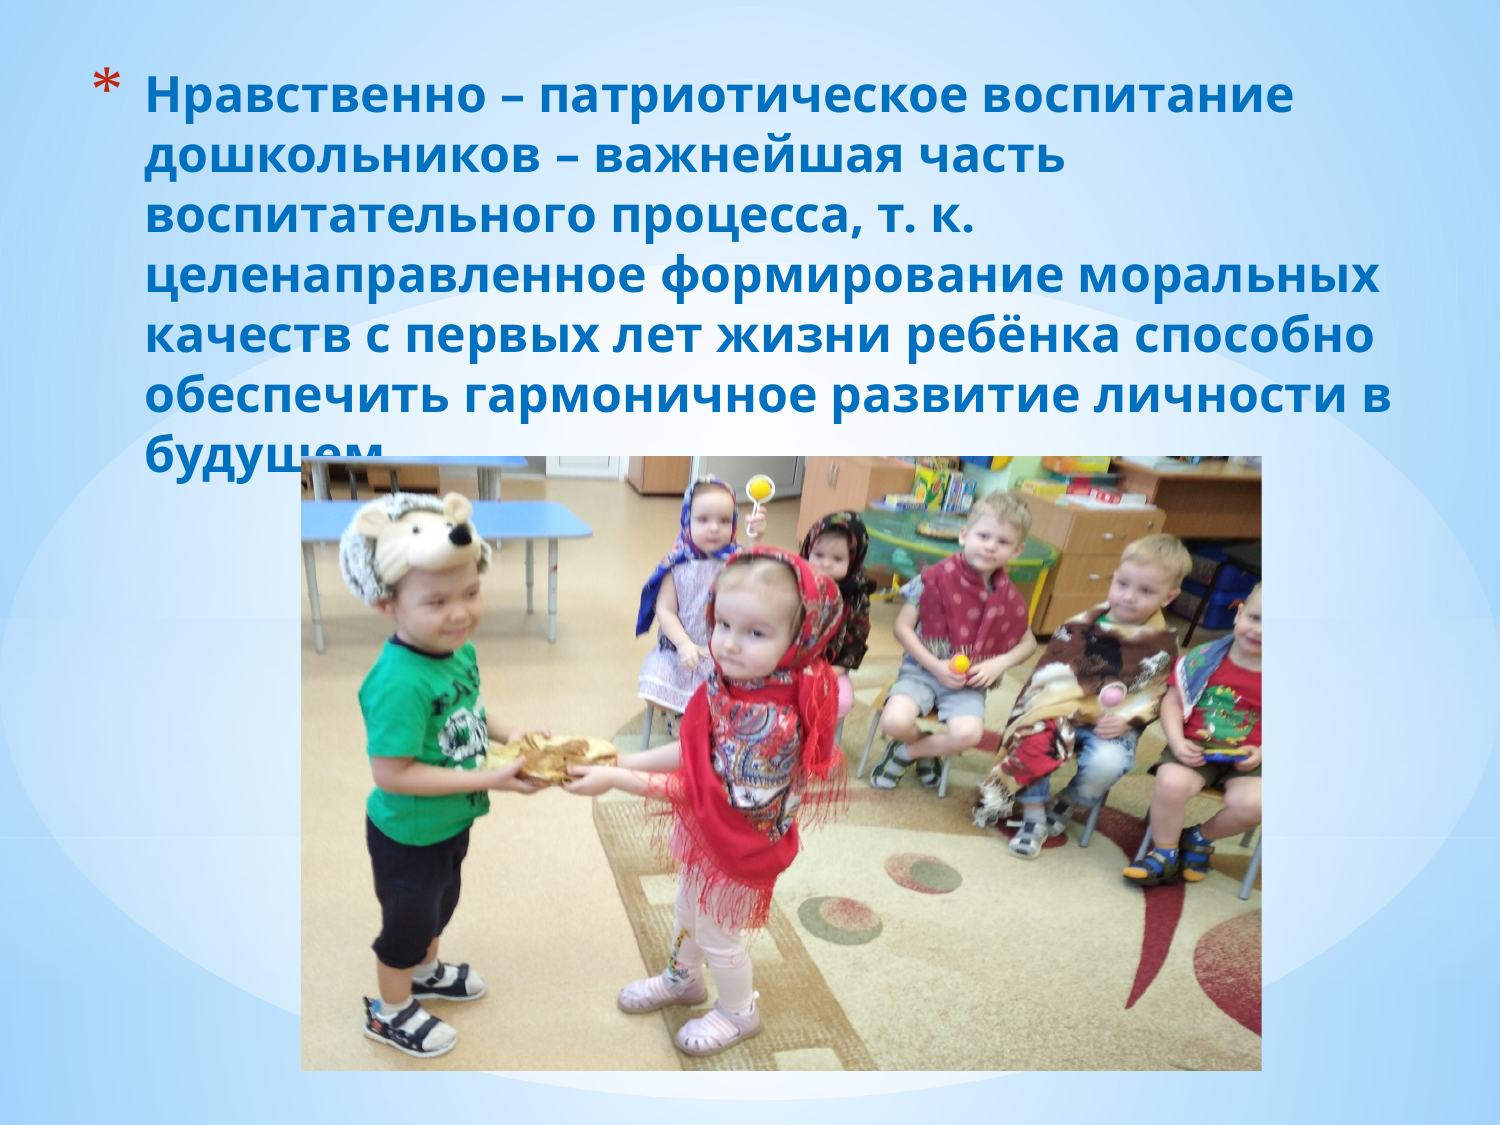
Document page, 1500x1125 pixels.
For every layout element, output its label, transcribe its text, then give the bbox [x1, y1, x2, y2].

picture [300, 455, 1262, 1071]
title Нравственно – патриотическое воспитание дошкольников – важнейшая часть воспитательного процесса, т. к. целенаправленное формирование моральных качеств с первых лет жизни ребёнка способно обеспечить гармоничное развитие личности в будущем. [76, 54, 1436, 1071]
